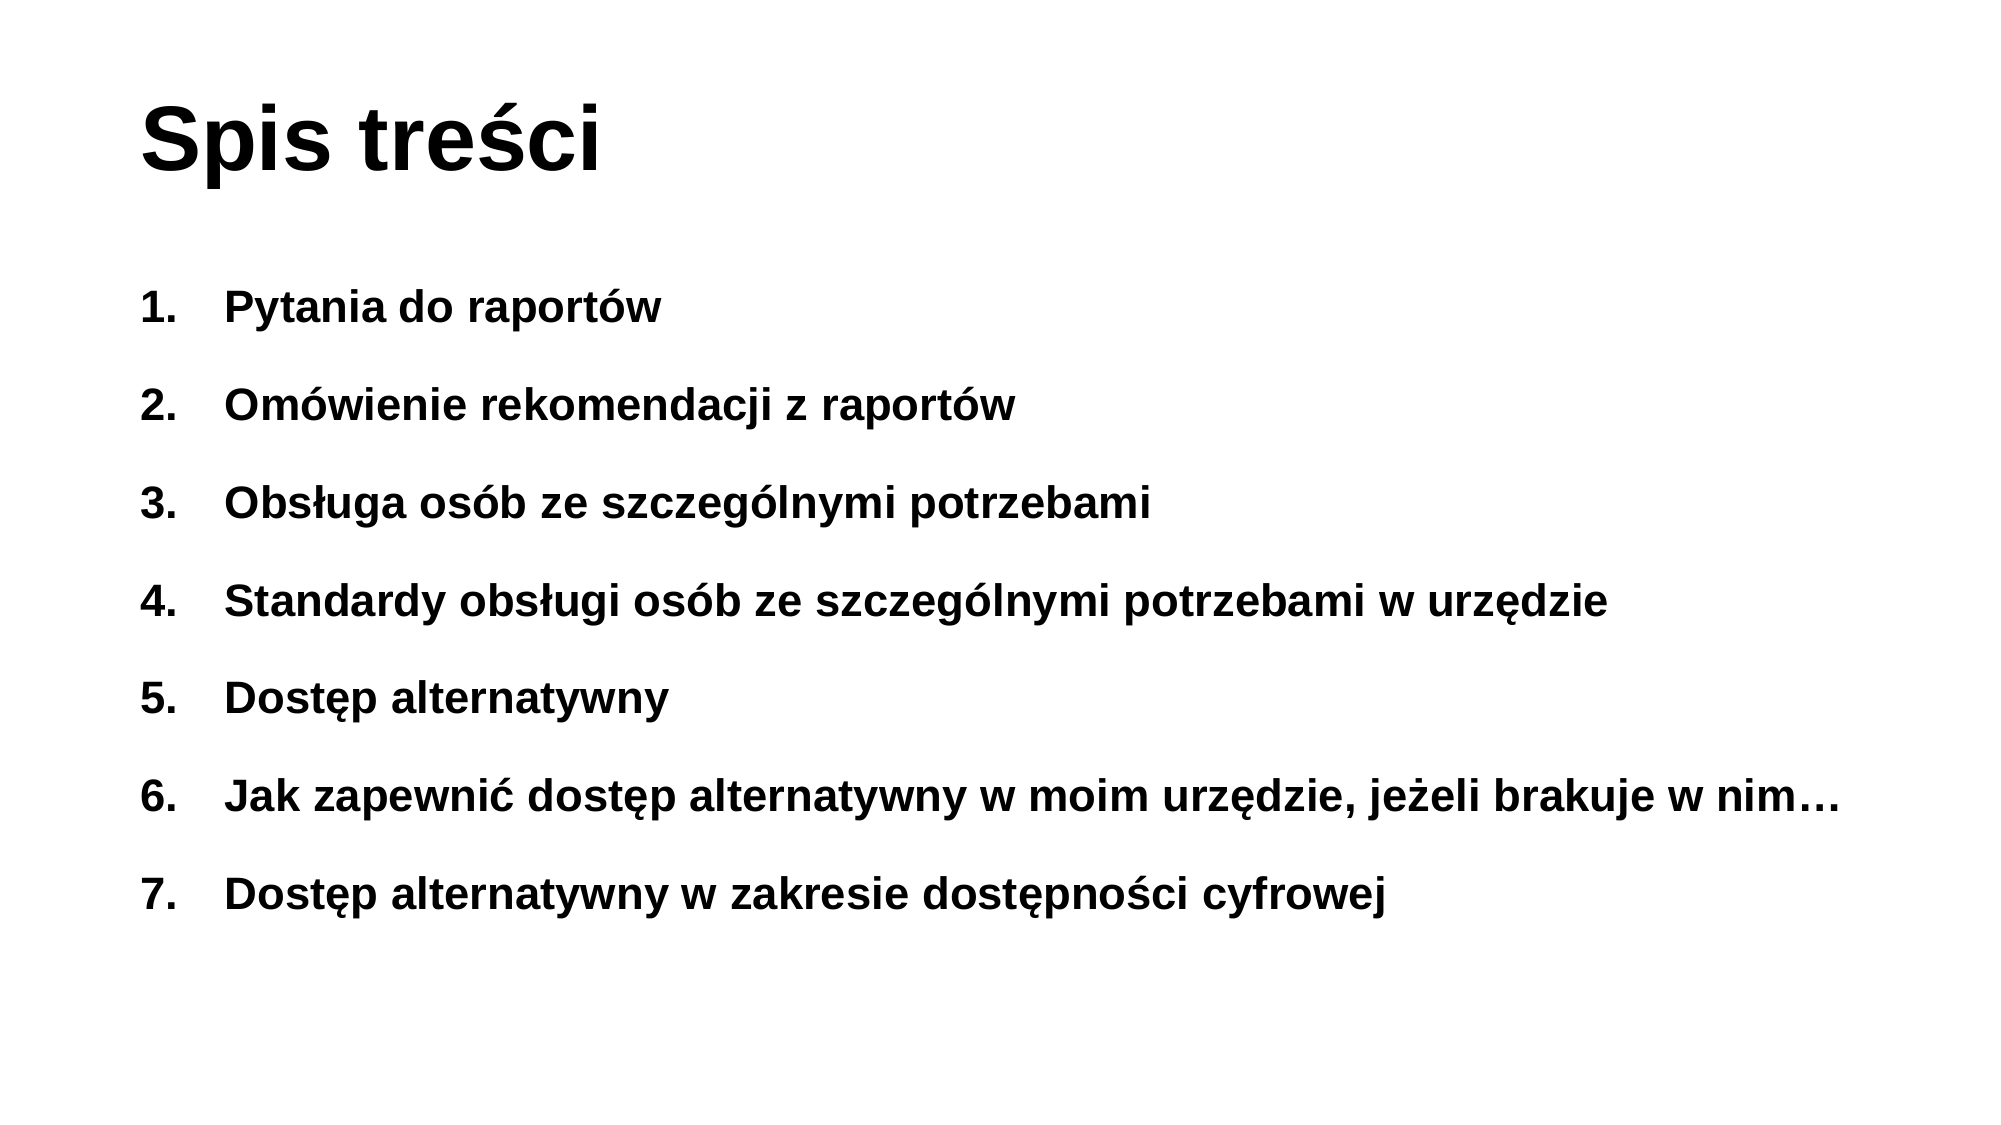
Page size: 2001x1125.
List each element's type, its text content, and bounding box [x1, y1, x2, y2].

list Pytania do raportów Omówienie rekomendacji z raportów Obsługa osób ze szczególnymi potrzebami Standardy obsługi osób ze szczególnymi potrzebami w urzędzie Dostęp alternatywny Jak zapewnić dostęp alternatywny w moim urzędzie, jeżeli brakuje w nim… Dostęp alternatywny w zakresie dostępności cyfrowej [125, 242, 1922, 984]
text_box Spis treści [124, 84, 1625, 198]
